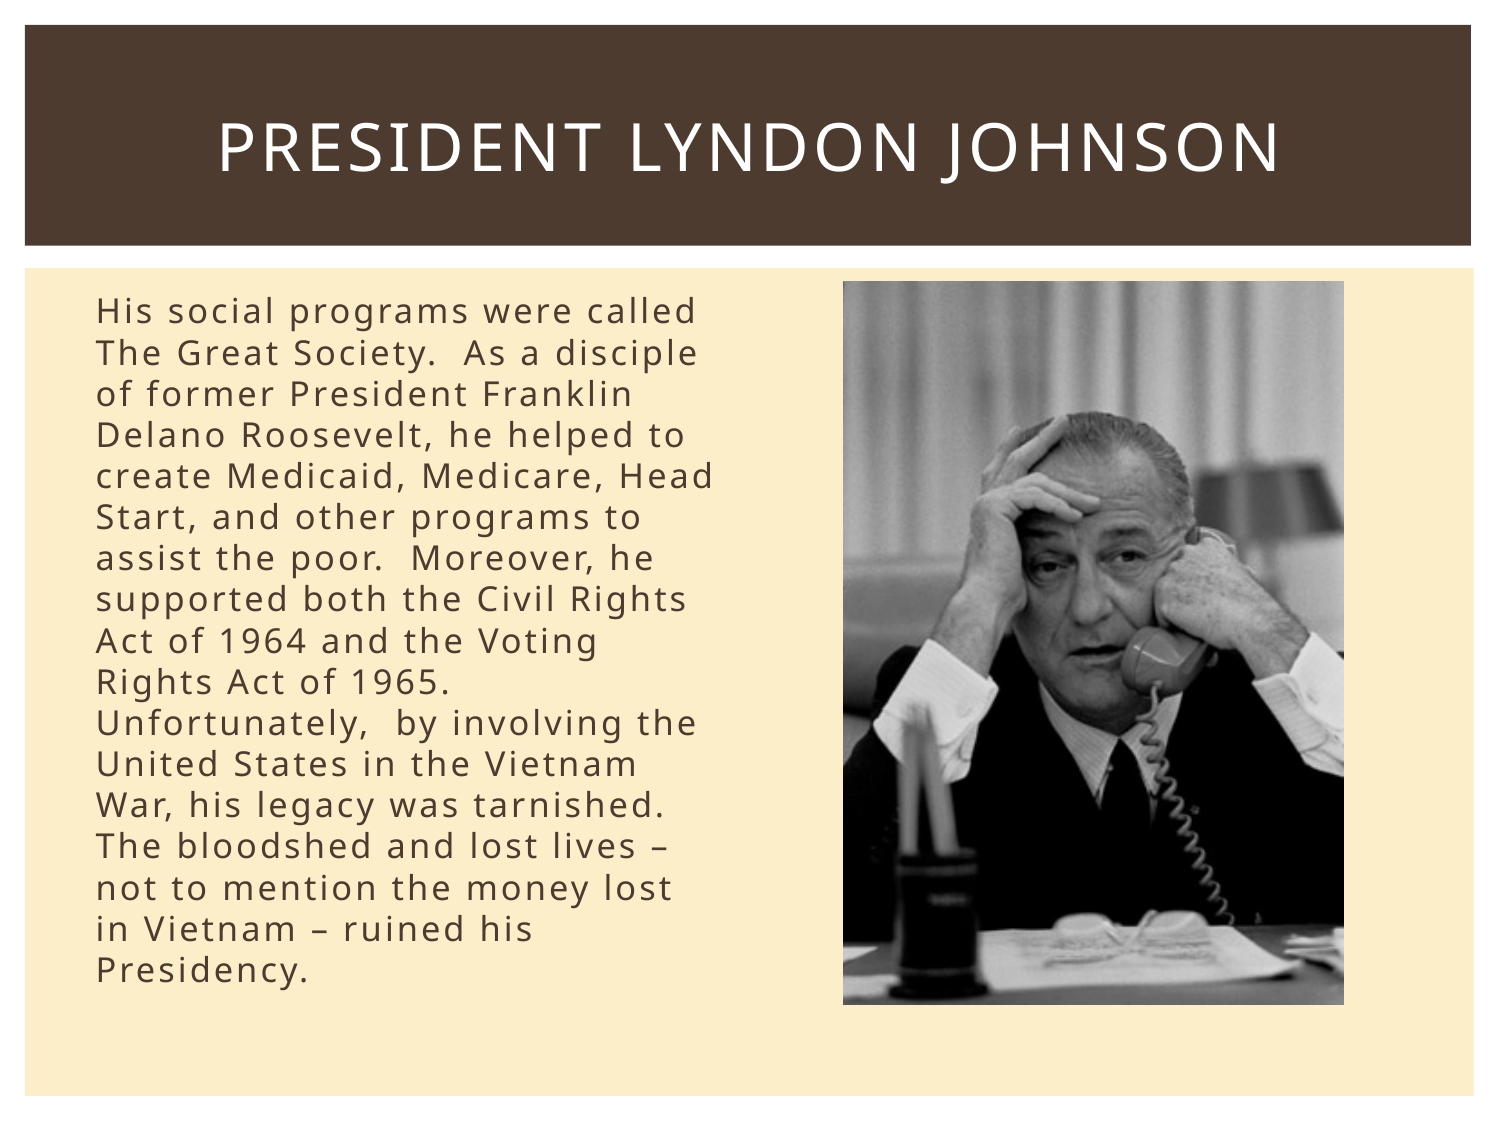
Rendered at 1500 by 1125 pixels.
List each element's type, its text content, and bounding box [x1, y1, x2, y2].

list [843, 281, 1345, 1006]
title President lyndon Johnson [62, 58, 1438, 232]
list His social programs were called The Great Society. As a disciple of former President Franklin Delano Roosevelt, he helped to create Medicaid, Medicare, Head Start, and other programs to assist the poor. Moreover, he supported both the Civil Rights Act of 1964 and the Voting Rights Act of 1965. Unfortunately, by involving the United States in the Vietnam War, his legacy was tarnished. The bloodshed and lost lives – not to mention the money lost in Vietnam – ruined his Presidency. [75, 281, 738, 1005]
